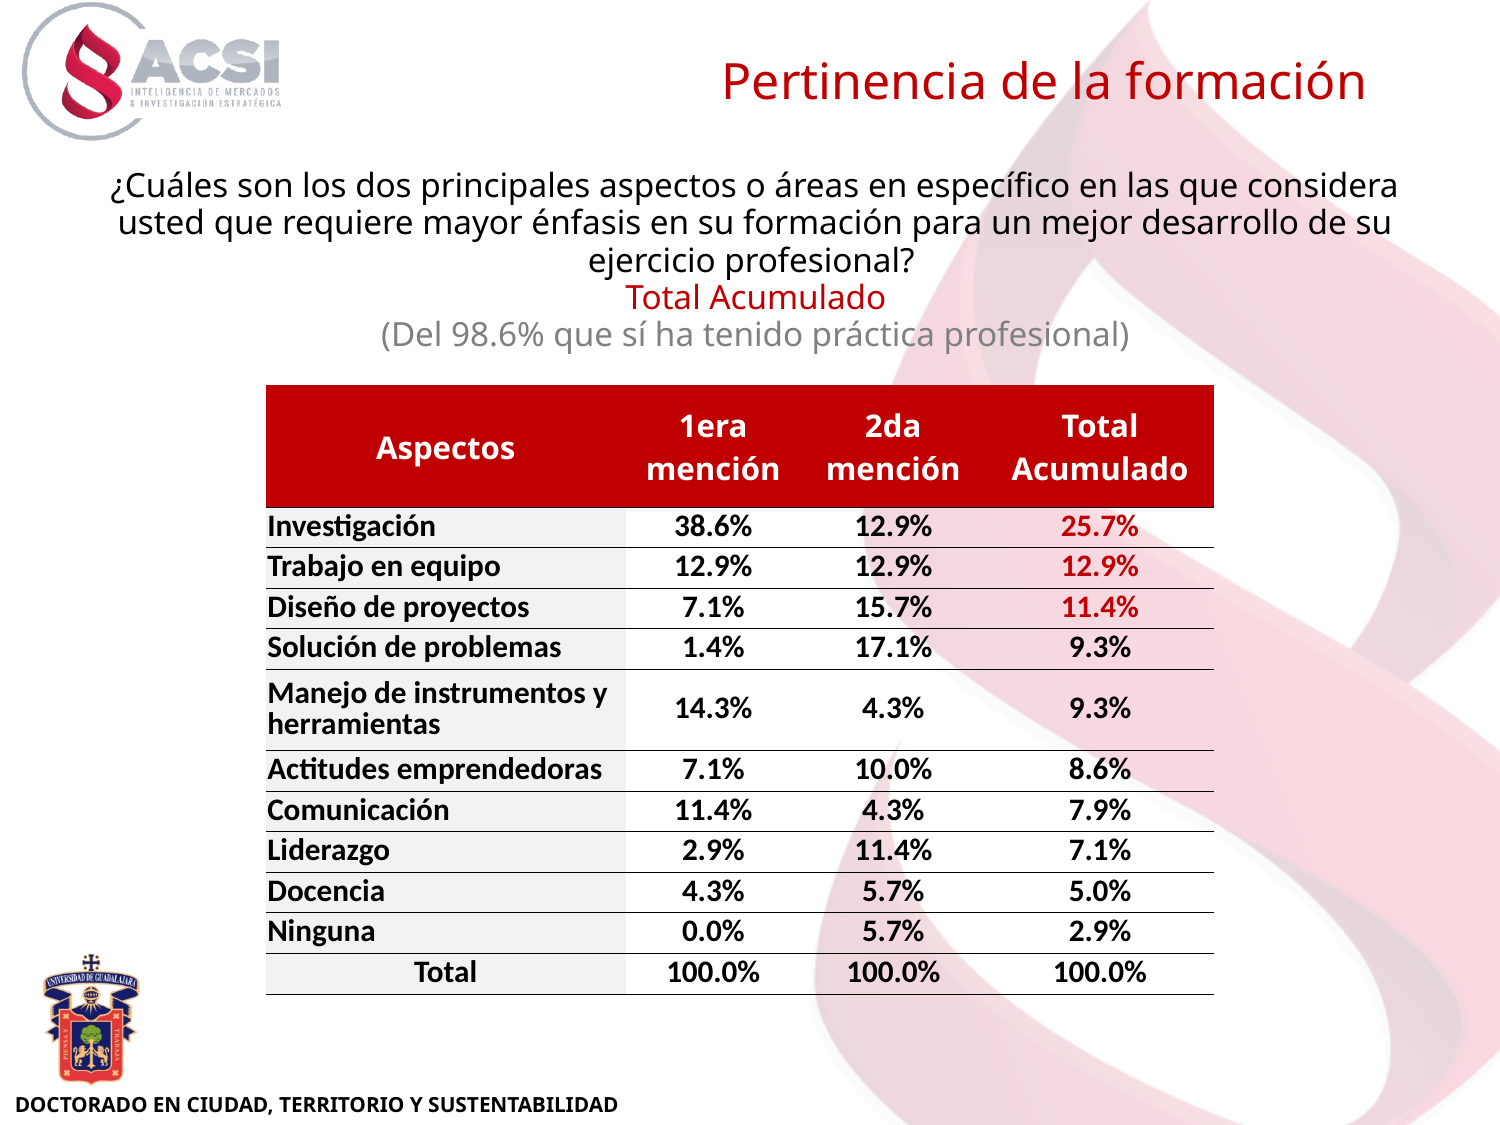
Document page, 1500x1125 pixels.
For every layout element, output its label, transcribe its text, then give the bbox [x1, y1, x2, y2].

table_cell Investigación [266, 508, 626, 547]
text_box ¿Cuáles son los dos principales aspectos o áreas en específico en las que considera usted que requiere mayor énfasis en su formación para un mejor desarrollo de su ejercicio profesional? Total Acumulado (Del 98.6% que sí ha tenido práctica profesional) [53, 160, 1459, 361]
table_cell 12.9% [801, 508, 986, 547]
table_cell 17.1% [801, 629, 986, 669]
table_cell 9.3% [986, 629, 1214, 669]
table_cell 100.0% [801, 954, 986, 994]
table_cell 25.7% [986, 508, 1214, 547]
table_cell 38.6% [626, 508, 801, 547]
table_cell 7.9% [986, 792, 1214, 831]
table_cell Docencia [266, 873, 626, 912]
table_cell Ninguna [266, 913, 626, 953]
table_cell 10.0% [801, 751, 986, 791]
table_header 2da mención [801, 385, 986, 507]
table_cell 12.9% [626, 548, 801, 588]
table_cell 0.0% [626, 913, 801, 953]
table_cell 9.3% [986, 670, 1214, 750]
table_header Aspectos [266, 385, 626, 507]
table_cell Diseño de proyectos [266, 589, 626, 628]
text_box Pertinencia de la formación [589, 42, 1500, 118]
table_cell 2.9% [986, 913, 1214, 953]
picture [10, 0, 292, 159]
table_header 1era mención [626, 385, 801, 507]
table_header Total Acumulado [986, 385, 1214, 507]
table_cell 100.0% [626, 954, 801, 994]
table_cell 7.1% [626, 751, 801, 791]
table_cell 5.0% [986, 873, 1214, 912]
table_cell 1.4% [626, 629, 801, 669]
table_cell 8.6% [986, 751, 1214, 791]
table_cell Trabajo en equipo [266, 548, 626, 588]
table_cell Comunicación [266, 792, 626, 831]
table_cell 7.1% [626, 589, 801, 628]
table_cell 100.0% [986, 954, 1214, 994]
table_cell Total [266, 954, 626, 994]
table_cell 5.7% [801, 913, 986, 953]
table_cell 4.3% [801, 670, 986, 750]
table_cell 12.9% [986, 548, 1214, 588]
table_cell 11.4% [801, 832, 986, 872]
table_cell 15.7% [801, 589, 986, 628]
table_cell 4.3% [801, 792, 986, 831]
table_cell 7.1% [986, 832, 1214, 872]
table_cell Manejo de instrumentos y herramientas [266, 670, 626, 750]
table_cell Solución de problemas [266, 629, 626, 669]
picture [41, 952, 141, 1088]
table_cell 11.4% [626, 792, 801, 831]
table_cell 5.7% [801, 873, 986, 912]
table_cell 12.9% [801, 548, 986, 588]
table_cell 4.3% [626, 873, 801, 912]
table_cell 2.9% [626, 832, 801, 872]
table_cell 11.4% [986, 589, 1214, 628]
table_cell Liderazgo [266, 832, 626, 872]
table_cell 14.3% [626, 670, 801, 750]
table_cell Actitudes emprendedoras [266, 751, 626, 791]
